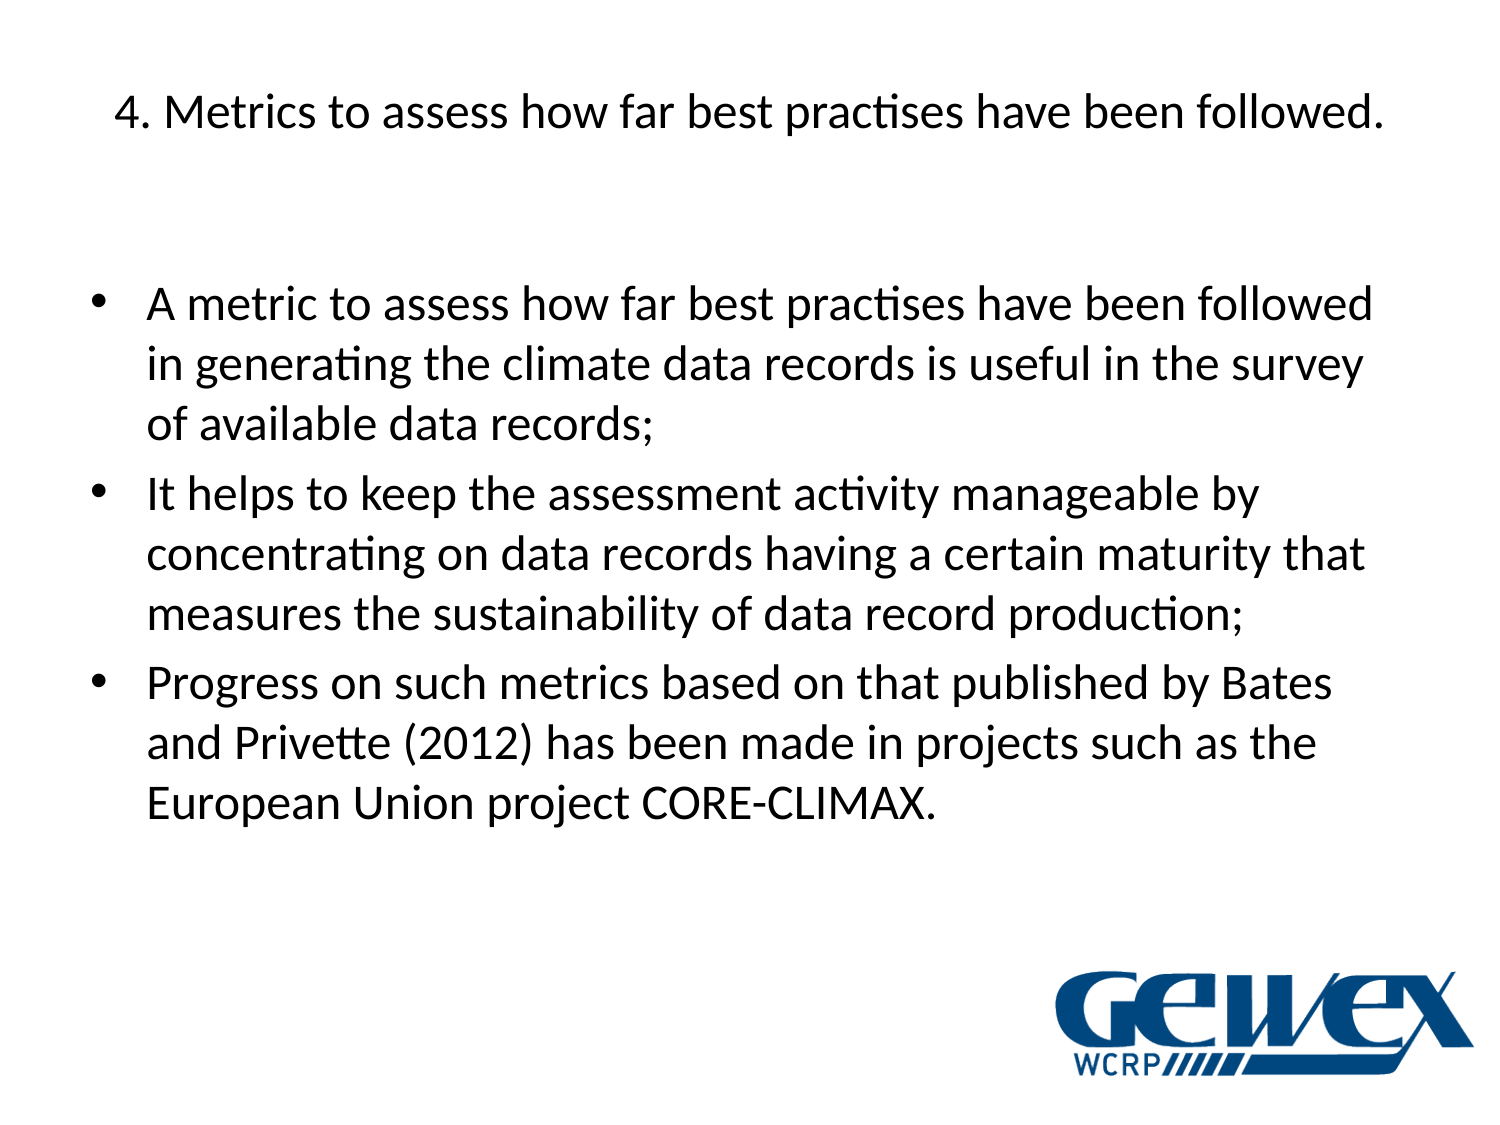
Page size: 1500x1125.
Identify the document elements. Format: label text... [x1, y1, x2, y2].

list A metric to assess how far best practises have been followed in generating the climate data records is useful in the survey of available data records; It helps to keep the assessment activity manageable by concentrating on data records having a certain maturity that measures the sustainability of data record production; Progress on such metrics based on that published by Bates and Privette (2012) has been made in projects such as the European Union project CORE-CLIMAX. [75, 262, 1425, 1005]
title 4. Metrics to assess how far best practises have been followed. [75, 45, 1425, 233]
picture [1027, 939, 1500, 1125]
